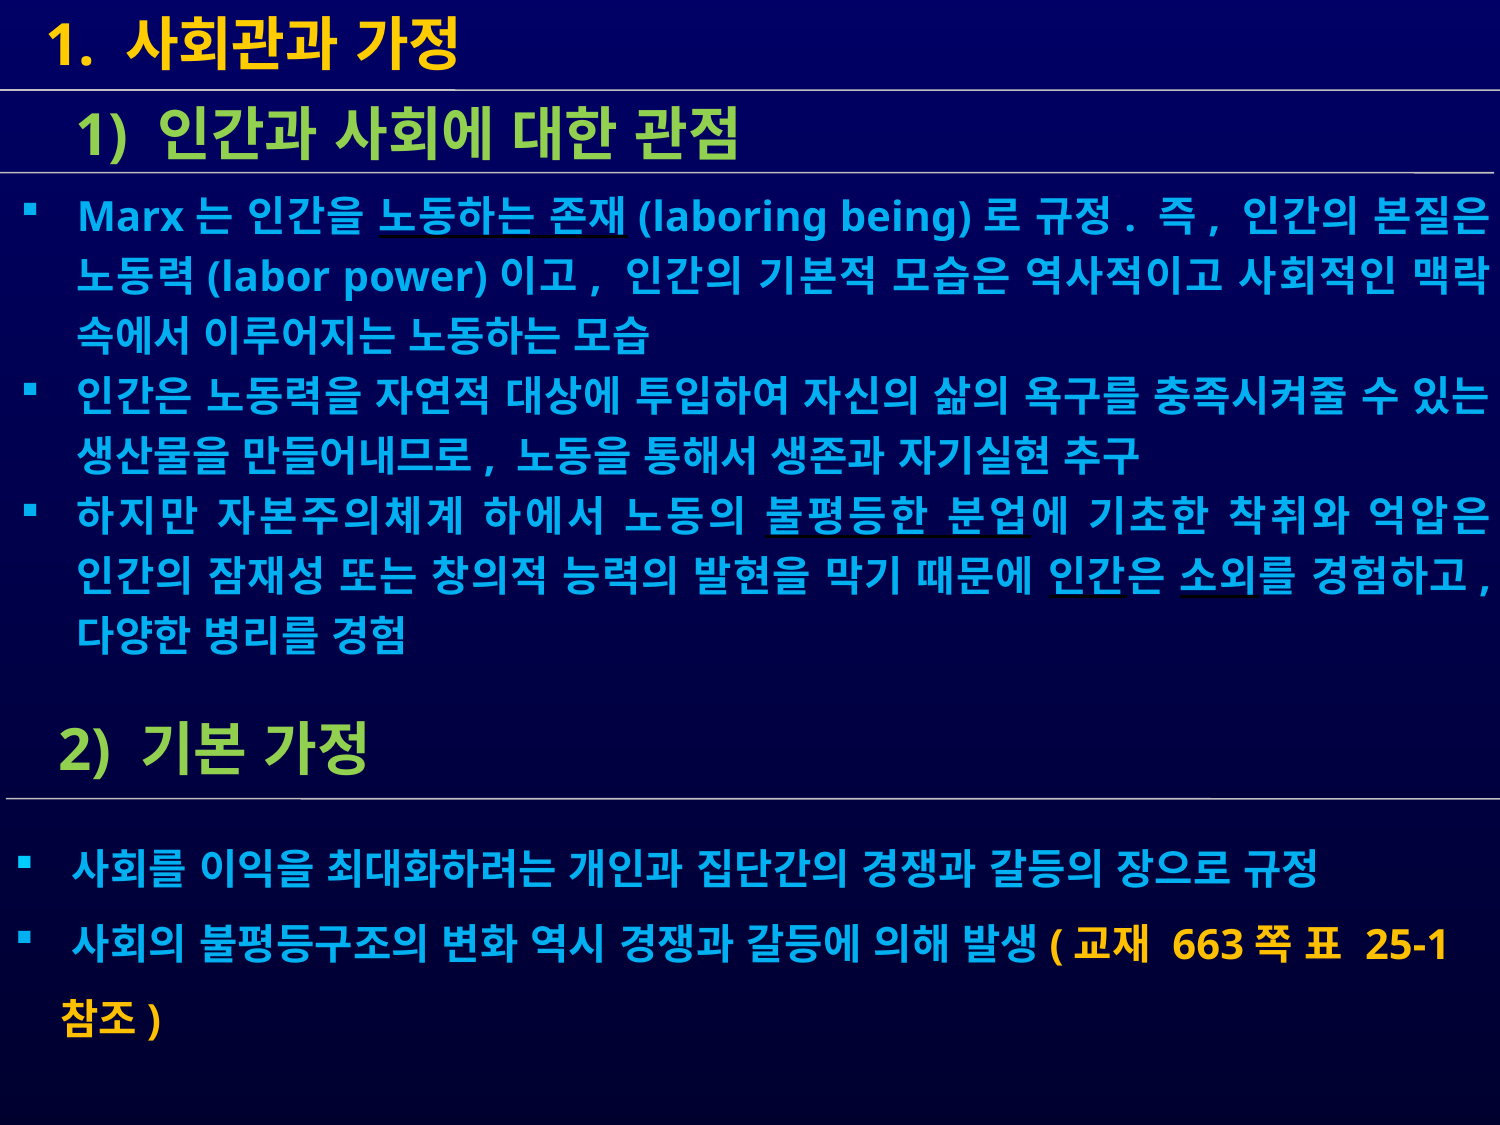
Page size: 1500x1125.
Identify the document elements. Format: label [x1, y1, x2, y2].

text_box [0, 0, 1500, 1042]
